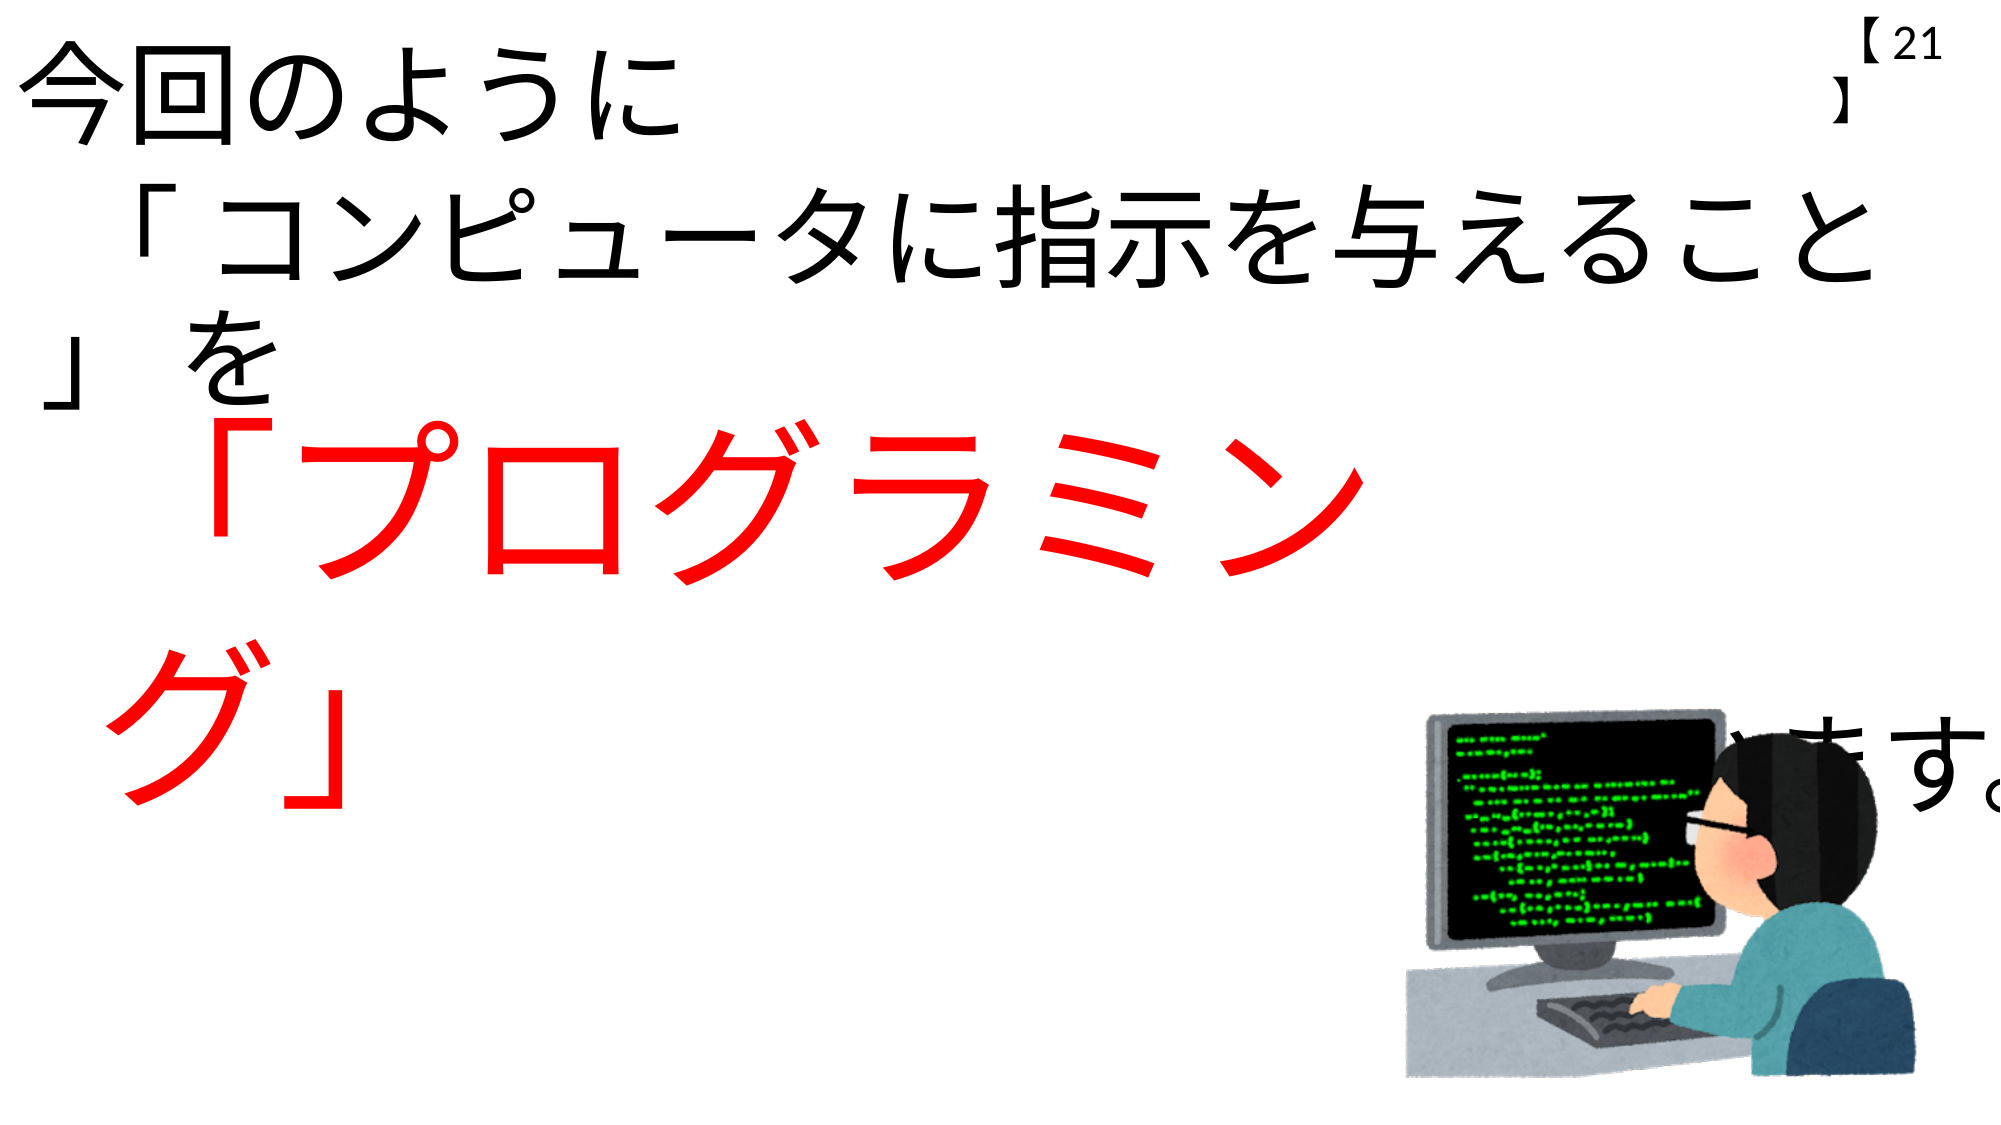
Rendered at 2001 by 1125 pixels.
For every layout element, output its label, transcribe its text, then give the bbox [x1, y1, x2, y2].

text_box 「プログラミング」 [80, 382, 1434, 838]
subtitle 今回のように 「 コンピュータに指示を与えること 」 を と言います。 [0, 32, 2000, 1009]
text_box 【21】 [1816, 2, 1998, 138]
picture [1395, 676, 1927, 1103]
